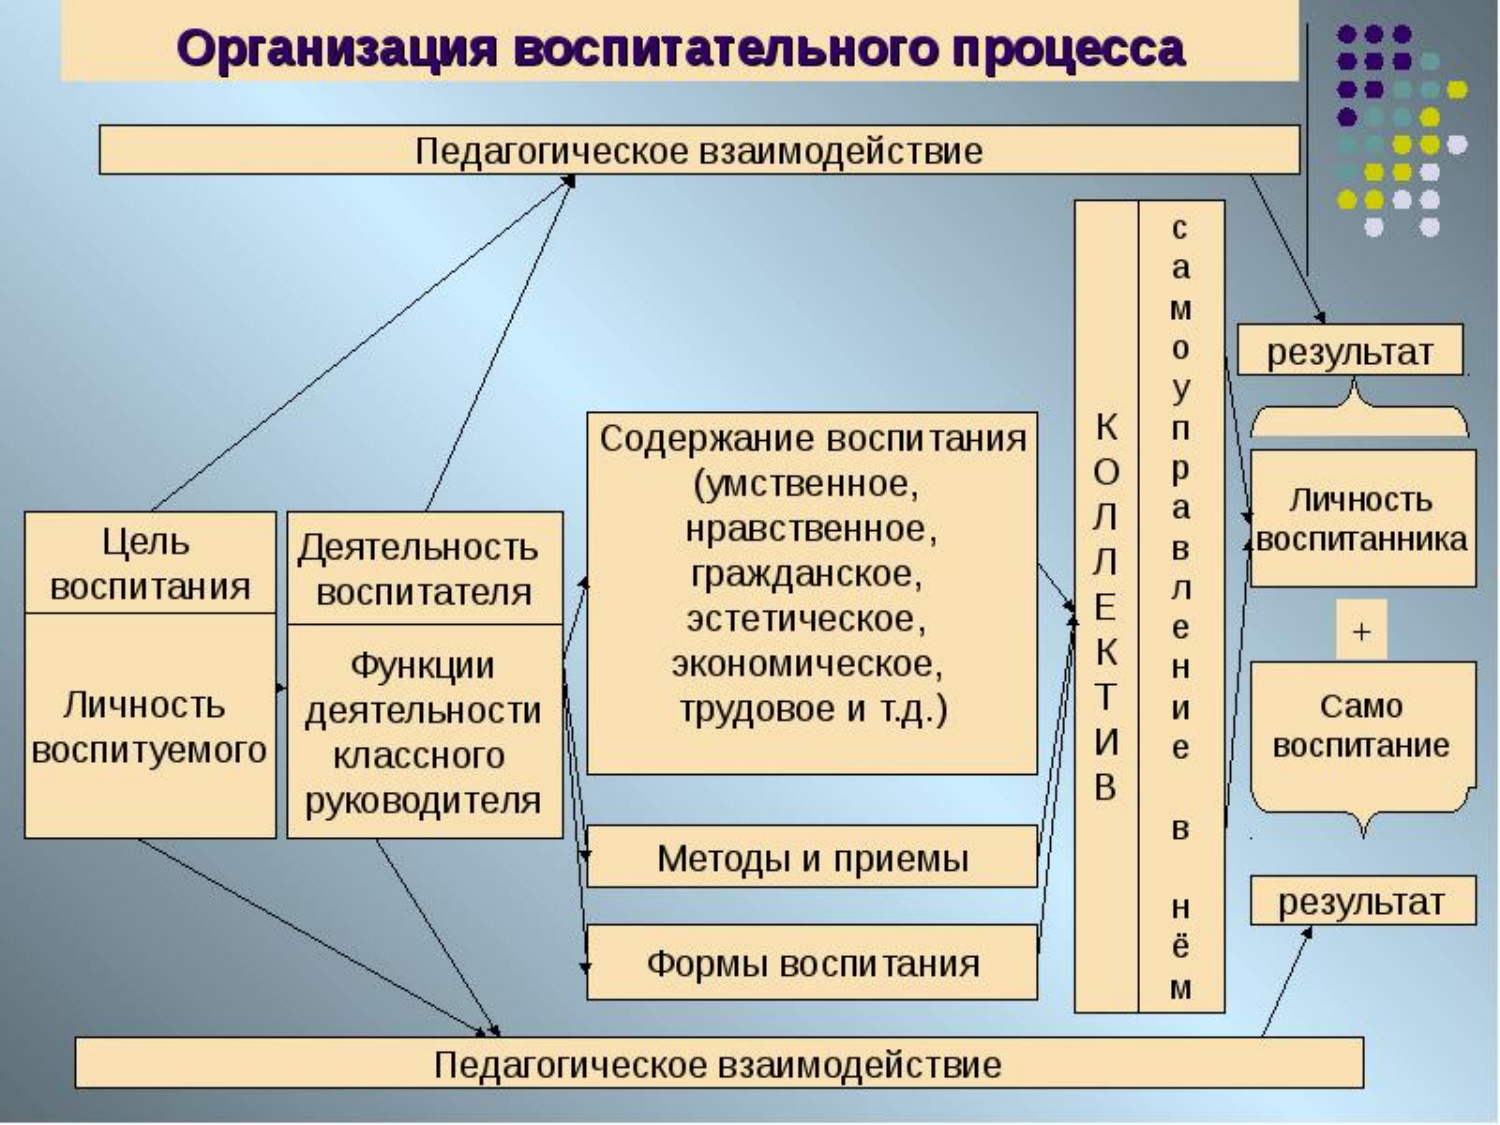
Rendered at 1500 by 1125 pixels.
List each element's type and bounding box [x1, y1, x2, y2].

list [0, 0, 1500, 1125]
